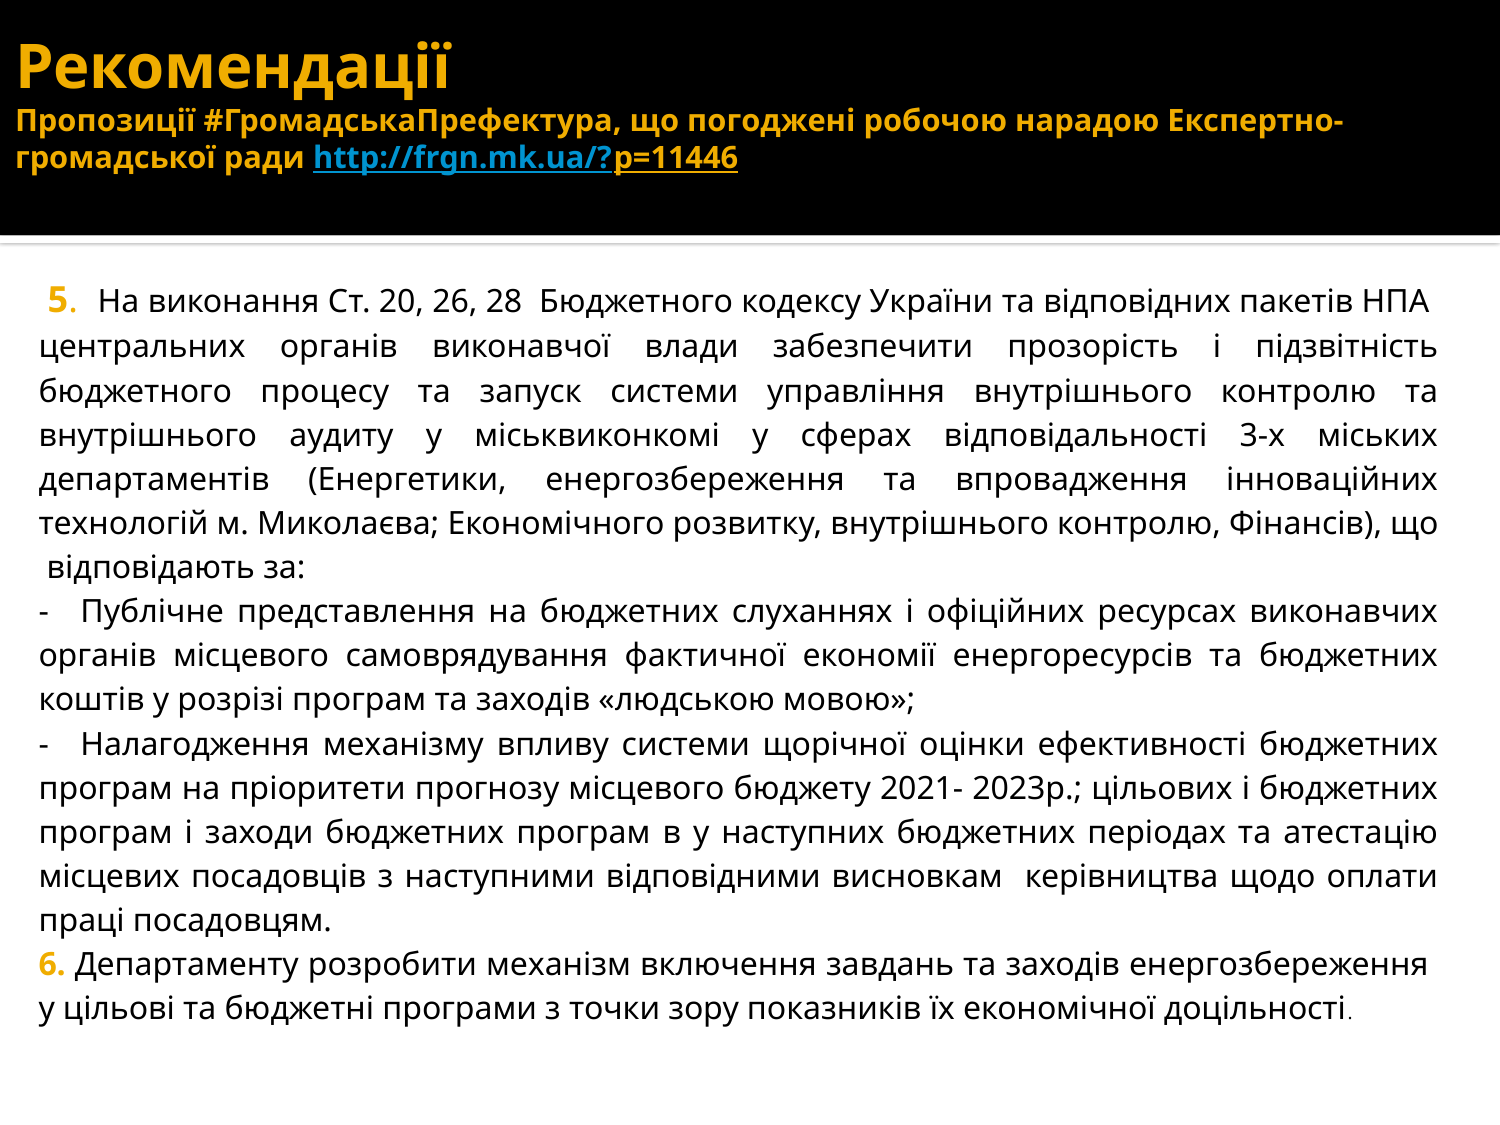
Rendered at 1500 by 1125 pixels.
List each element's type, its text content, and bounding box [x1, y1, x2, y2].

title Рекомендації Пропозиції #ГромадськаПрефектура, що погоджені робочою нарадою Експертно- громадської ради http://frgn.mk.ua/?p=11446 [0, 19, 1500, 225]
list 5. На виконання Ст. 20, 26, 28 Бюджетного кодексу України та відповідних пакетів НПА центральних органів виконавчої влади забезпечити прозорість і підзвітність бюджетного процесу та запуск системи управління внутрішнього контролю та внутрішнього аудиту у міськвиконкомі у сферах відповідальності 3-х міських департаментів (Енергетики, енергозбереження та впровадження інноваційних технологій м. Миколаєва; Економічного розвитку, внутрішнього контролю, Фінансів), що відповідають за: - Публічне представлення на бюджетних слуханнях і офіційних ресурсах виконавчих органів місцевого самоврядування фактичної економії енергоресурсів та бюджетних коштів у розрізі програм та заходів «людською мовою»; - Налагодження механізму впливу системи щорічної оцінки ефективності бюджетних програм на пріоритети прогнозу місцевого бюджету 2021- 2023р.; цільових і бюджетних програм і заходи бюджетних програм в у наступних бюджетних періодах та атестацію місцевих посадовців з наступними відповідними висновкам керівництва щодо оплати праці посадовцям. 6. Департаменту розробити механізм включення завдань та заходів енергозбереження у цільові та бюджетні програми з точки зору показників їх економічної доцільності. [29, 255, 1455, 1106]
